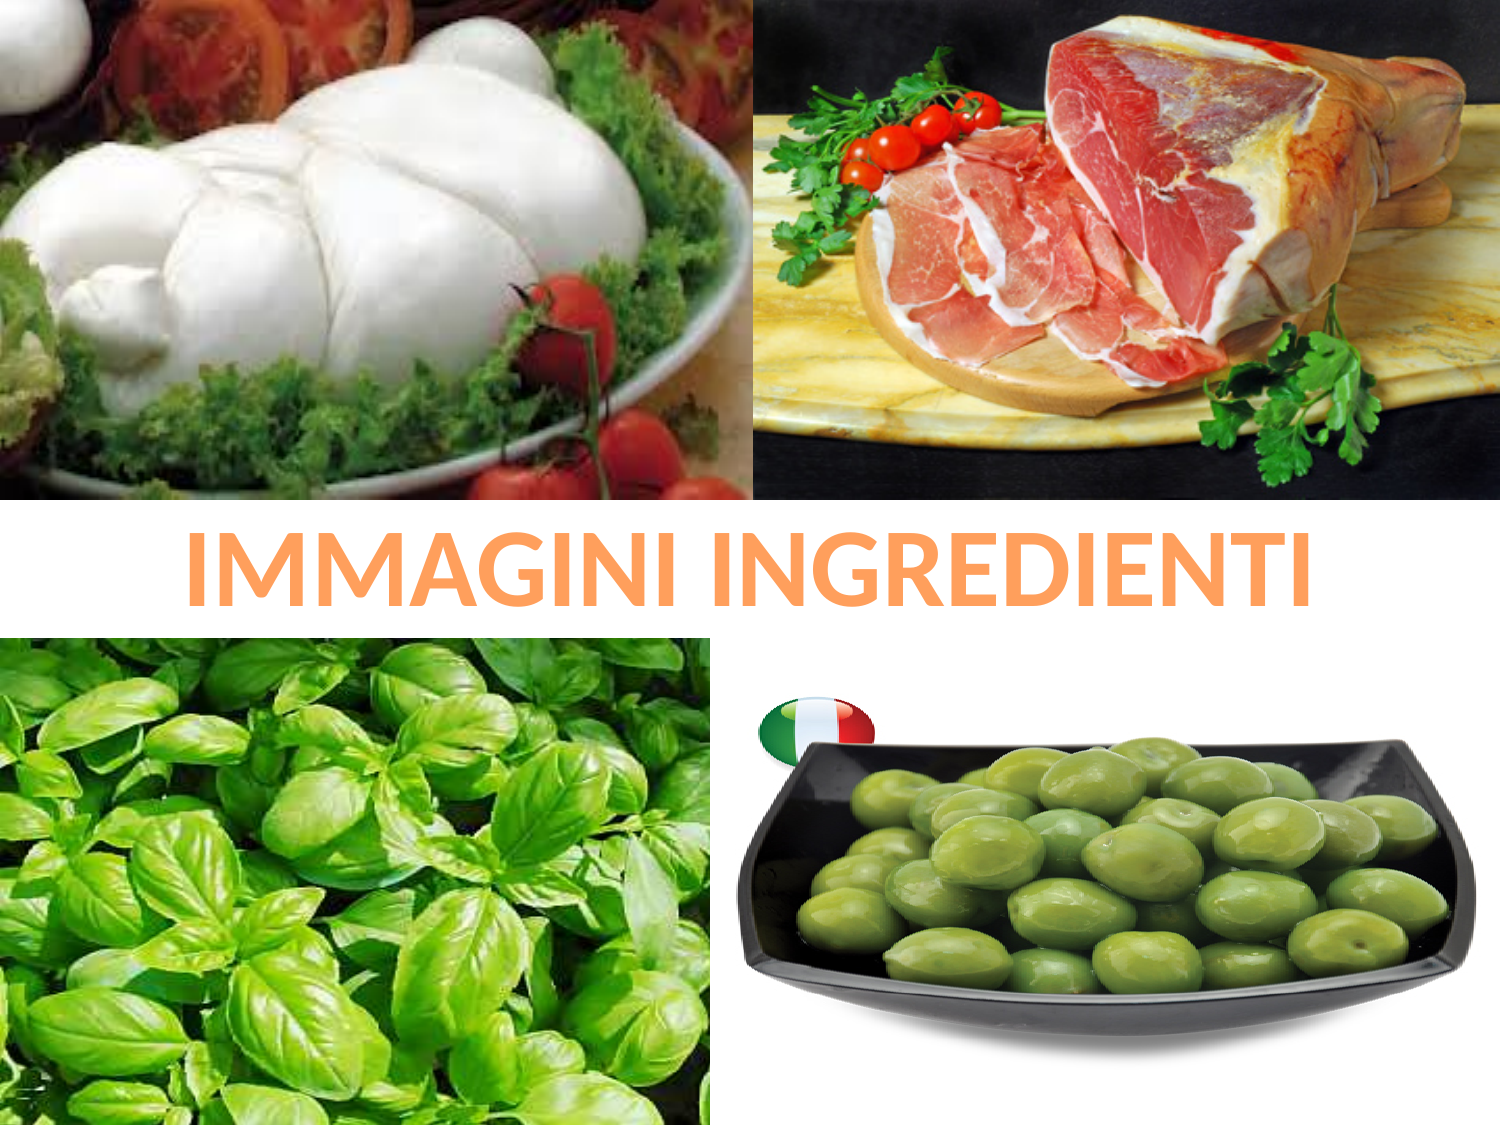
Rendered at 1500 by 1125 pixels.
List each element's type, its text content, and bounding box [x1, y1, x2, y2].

picture [0, 0, 1500, 500]
text_box IMMAGINI INGREDIENTI [167, 508, 1333, 636]
picture [0, 637, 1500, 1125]
